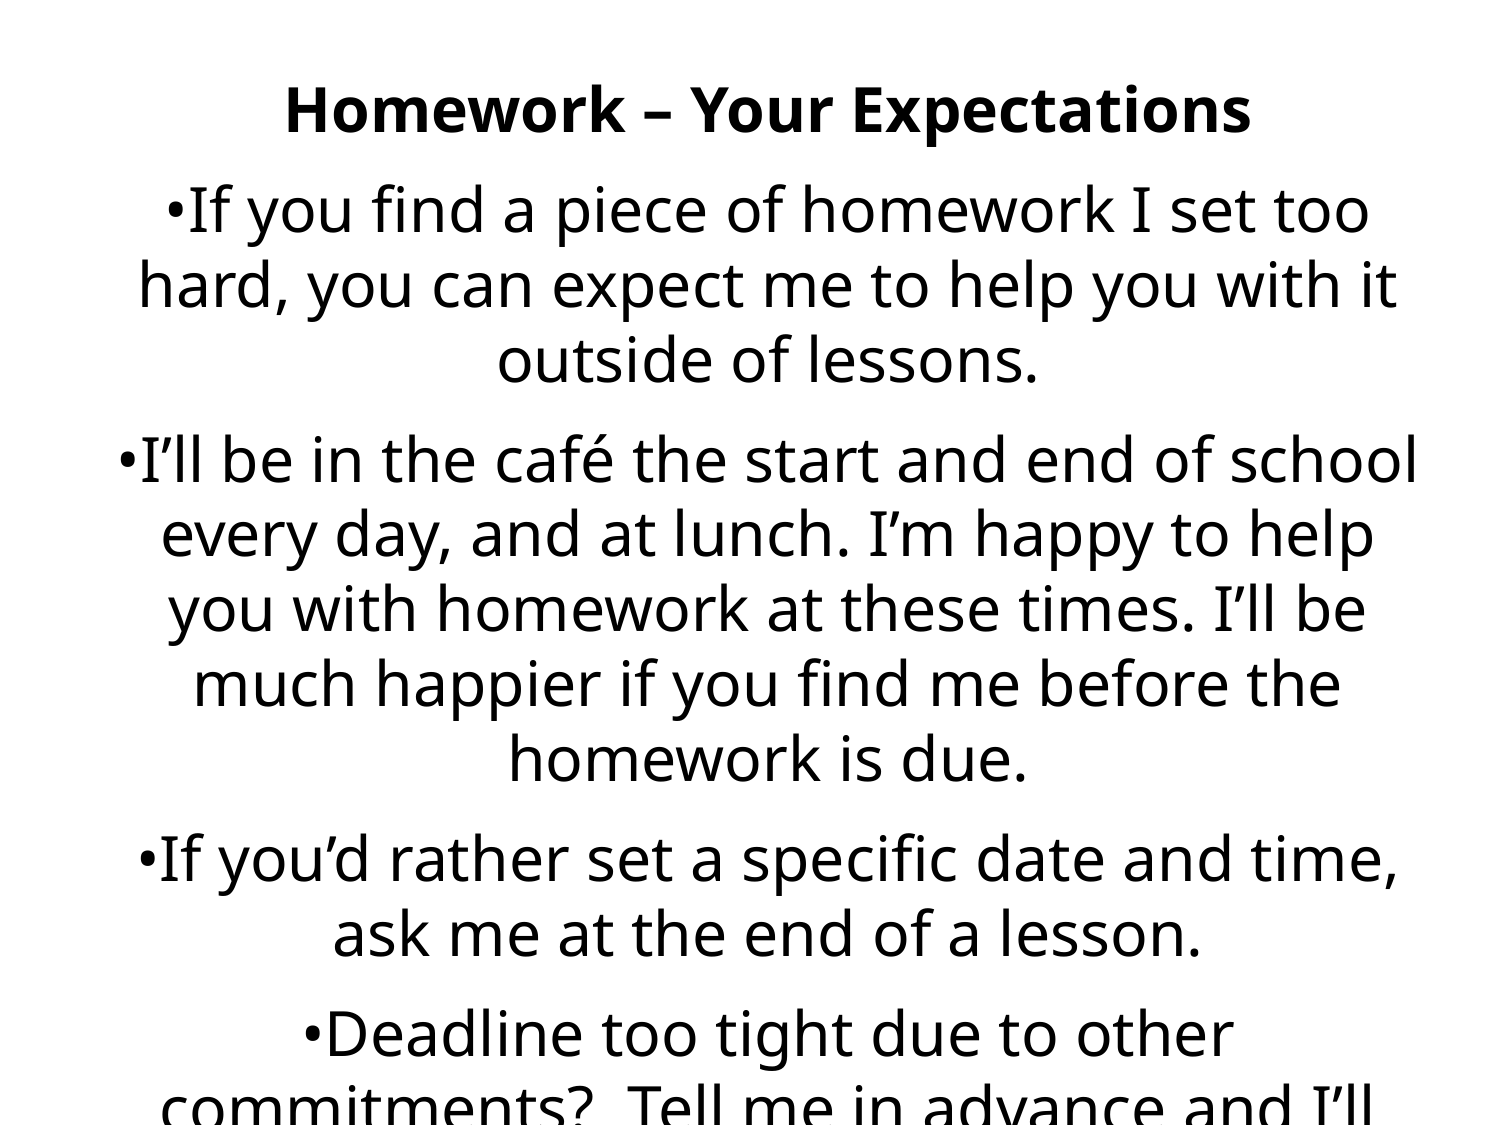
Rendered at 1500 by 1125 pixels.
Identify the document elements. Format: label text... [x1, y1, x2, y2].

text_box Homework – Your Expectations •If you find a piece of homework I set too hard, you can expect me to help you with it outside of lessons. •I’ll be in the café the start and end of school every day, and at lunch. I’m happy to help you with homework at these times. I’ll be much happier if you find me before the homework is due. •If you’d rather set a specific date and time, ask me at the end of a lesson. •Deadline too tight due to other commitments? Tell me in advance and I’ll issue an extension. [99, 62, 1438, 1125]
